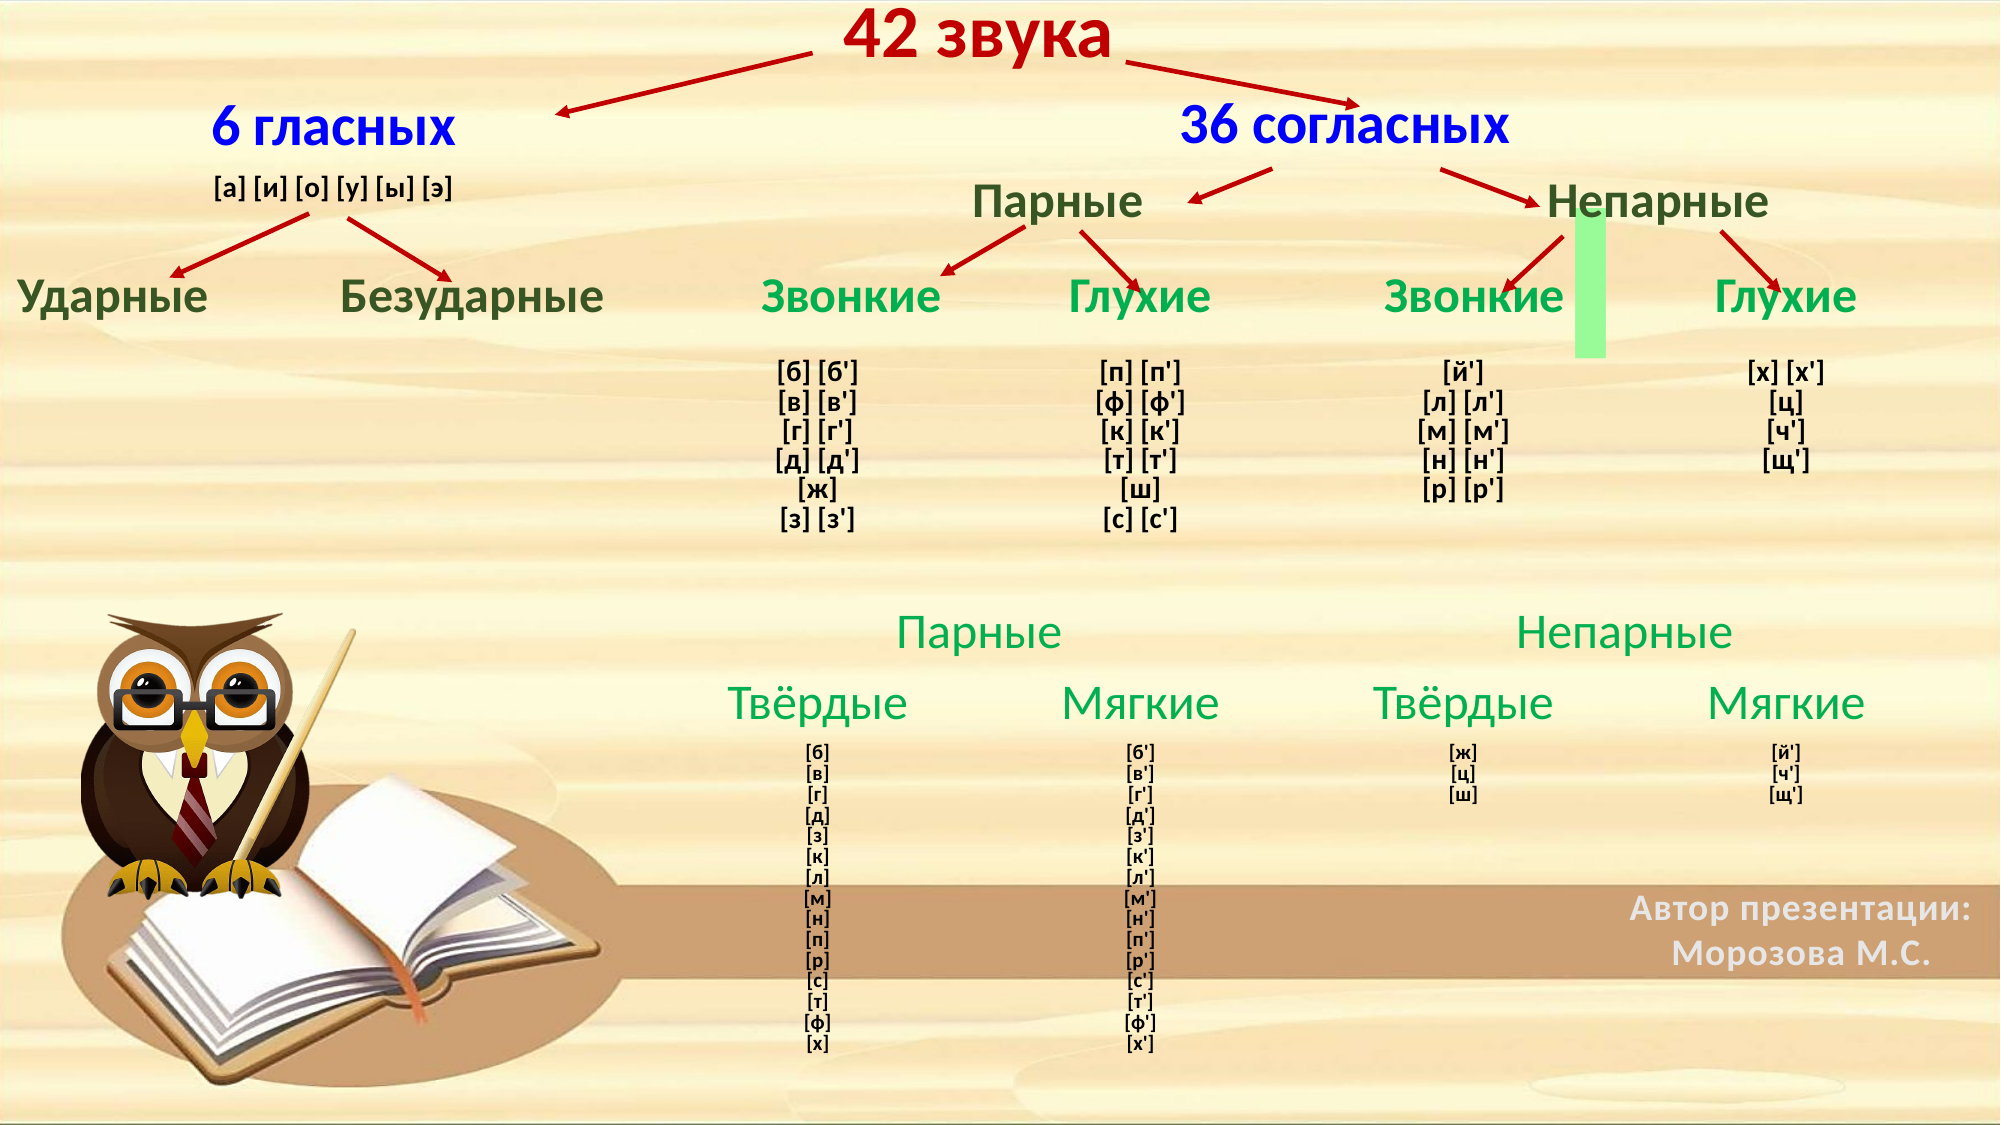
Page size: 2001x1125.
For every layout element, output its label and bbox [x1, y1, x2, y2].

text_box [169, 213, 310, 278]
text_box [554, 52, 813, 115]
text_box [1440, 169, 1540, 207]
text_box [347, 218, 453, 283]
text_box [940, 226, 1026, 277]
text_box [1501, 236, 1564, 293]
text_box [1720, 230, 1782, 293]
picture [0, 0, 2000, 1125]
text_box [1187, 168, 1273, 204]
text_box [1080, 230, 1141, 293]
text_box [1125, 61, 1361, 107]
